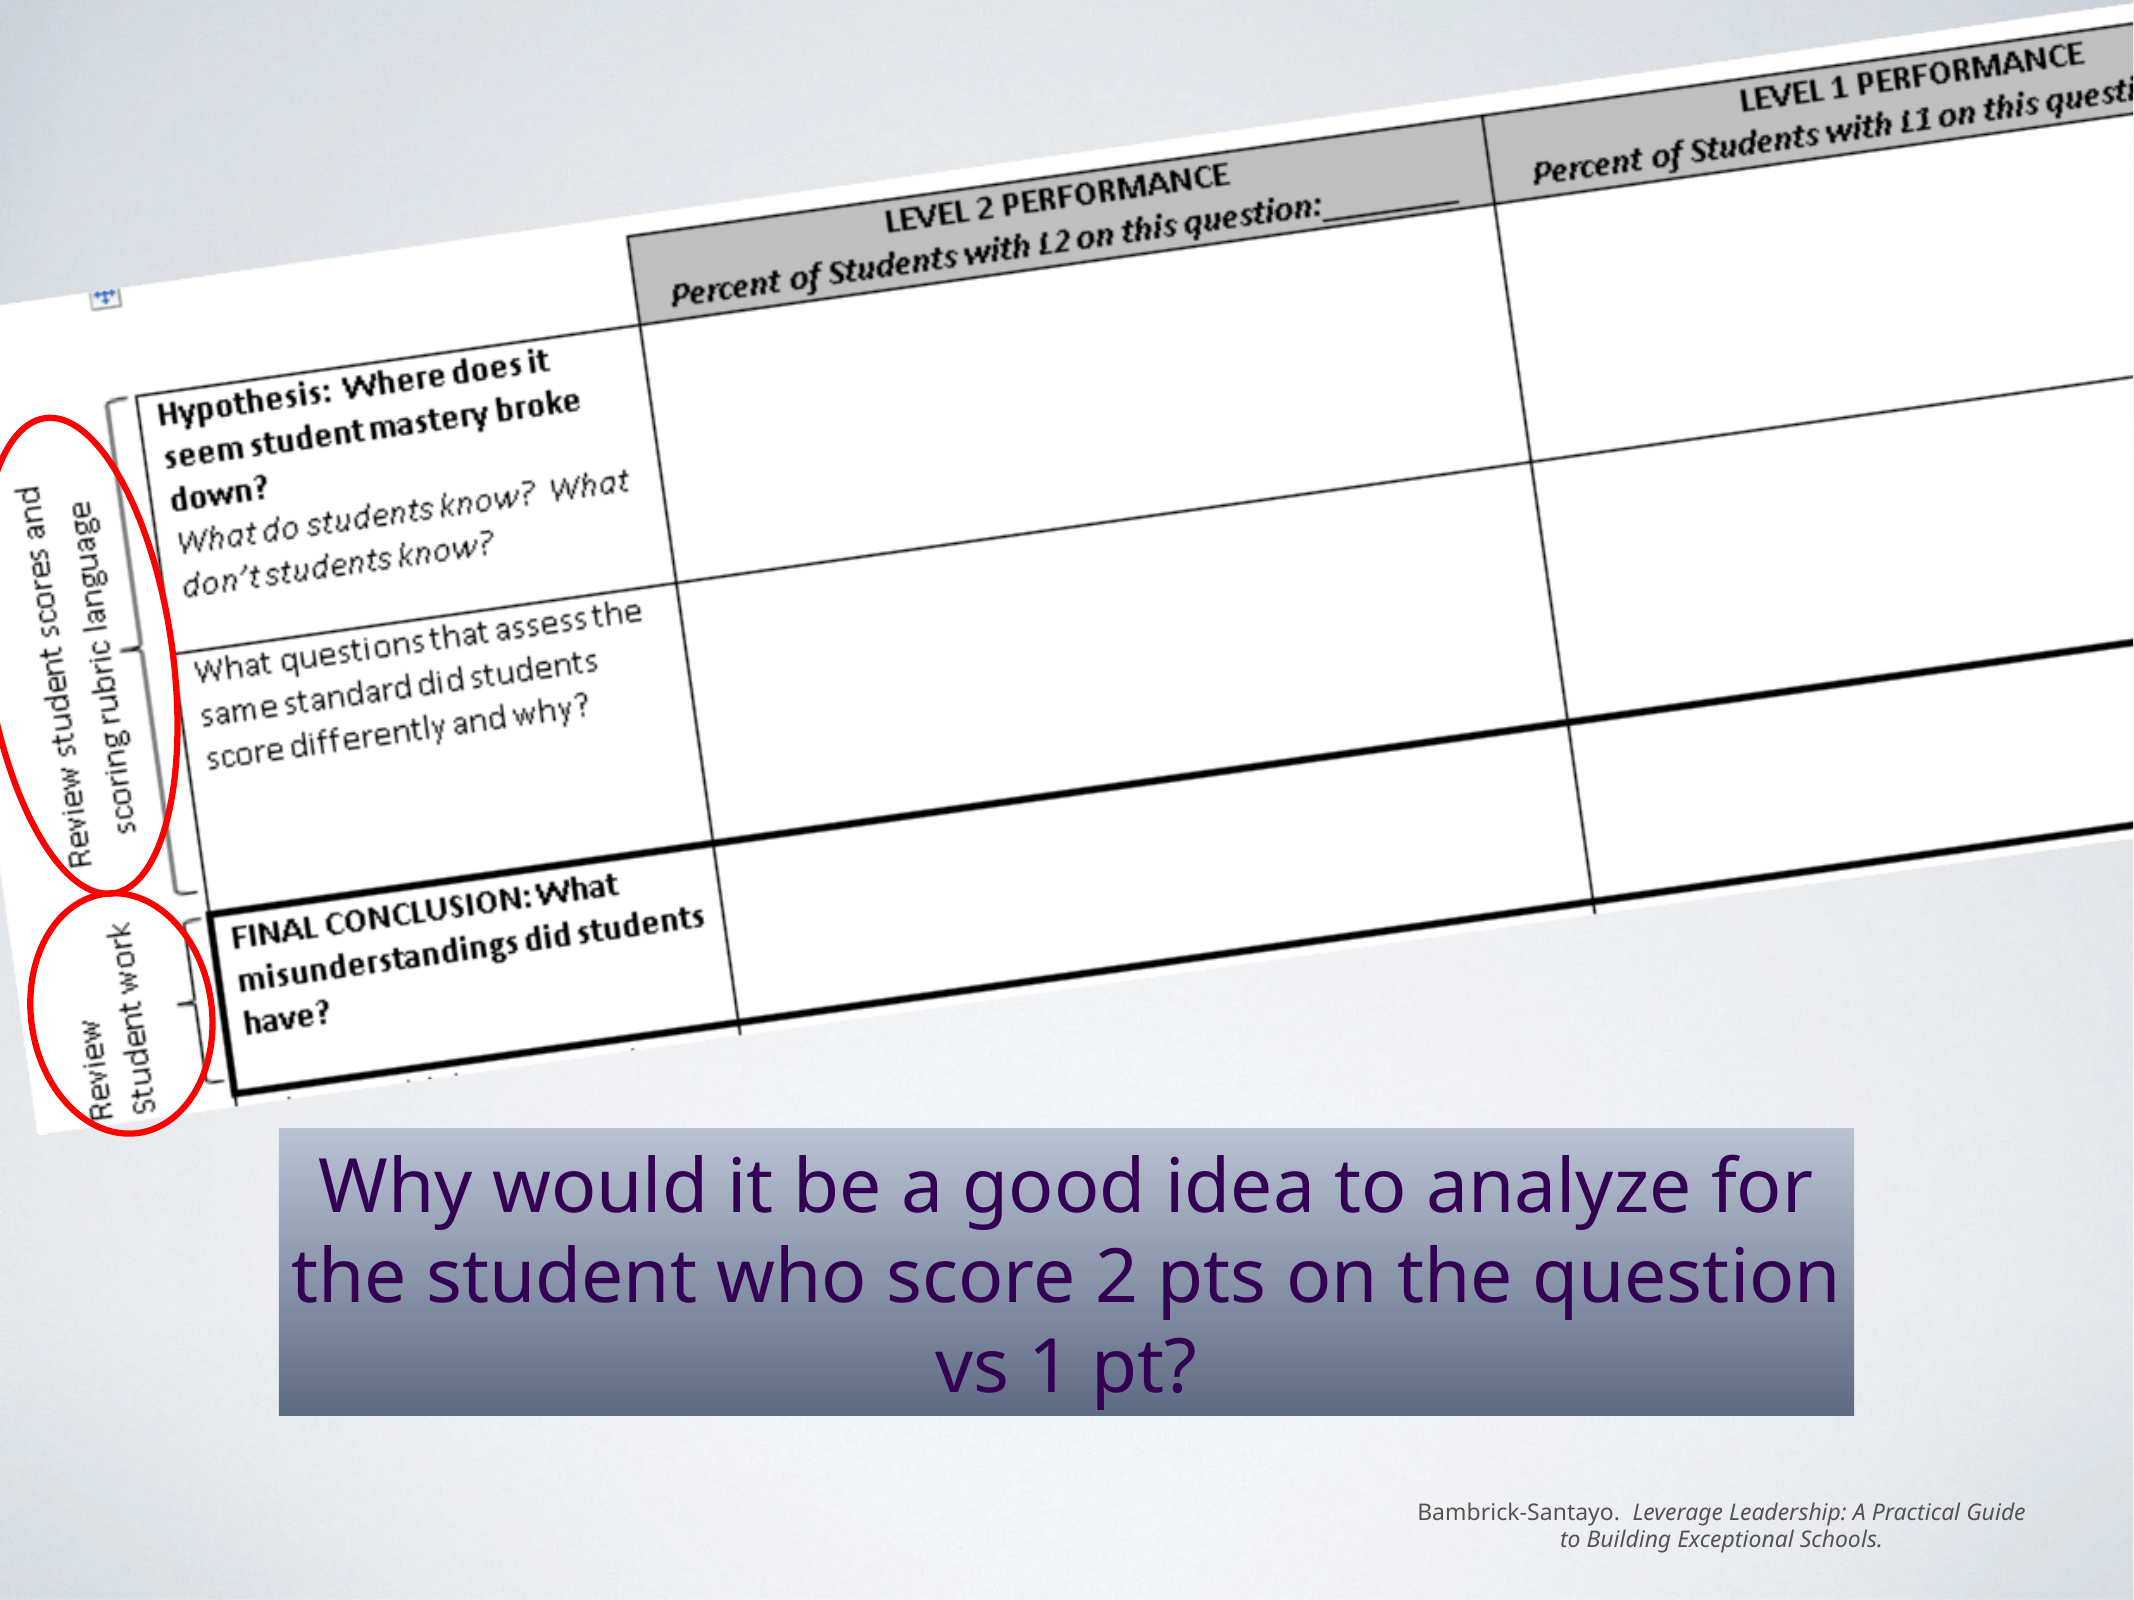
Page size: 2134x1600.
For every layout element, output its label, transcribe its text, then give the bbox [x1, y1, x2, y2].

picture [0, 0, 2134, 1600]
text_box Why would it be a good idea to analyze for the student who score 2 pts on the question vs 1 pt? [278, 1128, 1855, 1416]
text_box Bambrick-Santayo. Leverage Leadership: A Practical Guide to Building Exceptional Schools. [1402, 1489, 2041, 1560]
text_box [30, 967, 213, 1134]
